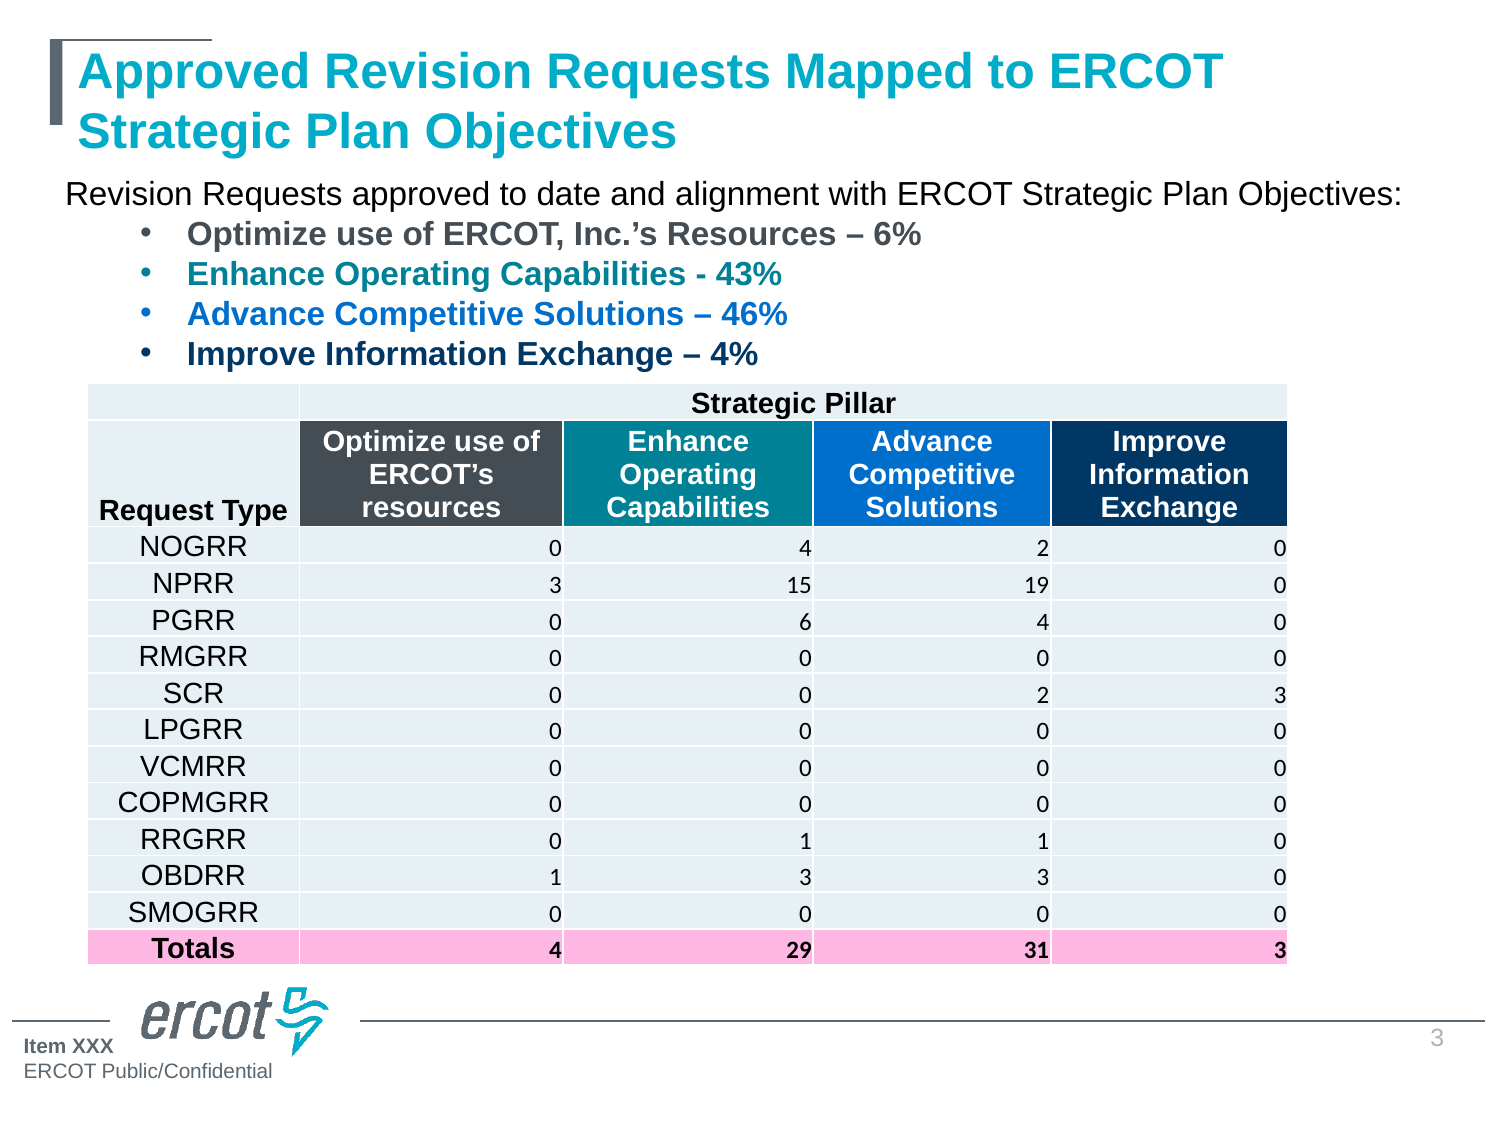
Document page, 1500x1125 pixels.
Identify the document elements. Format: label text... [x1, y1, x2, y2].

table_cell 0 [300, 710, 562, 745]
table_cell Improve Information Exchange [1052, 421, 1287, 526]
table_cell 0 [300, 783, 562, 818]
table_cell 0 [1052, 783, 1287, 818]
table_cell 0 [564, 893, 812, 928]
table_cell 0 [564, 783, 812, 818]
table_cell 0 [1052, 893, 1287, 928]
table_cell 3 [300, 564, 562, 599]
table_cell RRGRR [88, 820, 299, 855]
table_cell 0 [1052, 527, 1287, 562]
table_cell 6 [564, 601, 812, 635]
table_cell Enhance Operating Capabilities [564, 421, 812, 526]
table_cell 0 [564, 674, 812, 708]
table_cell 0 [1052, 820, 1287, 855]
table_cell 2 [814, 674, 1050, 708]
table_cell RMGRR [88, 637, 299, 672]
table_cell 0 [300, 637, 562, 672]
text_box Revision Requests approved to date and alignment with ERCOT Strategic Plan Objectives: Optimize use of ERCOT, Inc.’s Resources – 6% Enhance Operating Capabilities - 43% Advance Competitive Solutions – 46% Improve Information Exchange – 4% [50, 124, 1463, 380]
table_cell 1 [300, 856, 562, 891]
table_cell 0 [300, 747, 562, 782]
table_cell VCMRR [88, 747, 299, 782]
slide_number 3 [1387, 1012, 1488, 1062]
table_cell 0 [300, 527, 562, 562]
picture [137, 983, 332, 1059]
table_cell PGRR [88, 601, 299, 635]
table_cell 4 [300, 930, 562, 964]
table_cell SCR [88, 674, 299, 708]
table_cell 0 [564, 747, 812, 782]
table_cell 0 [300, 601, 562, 635]
table_cell 31 [814, 930, 1050, 964]
table_cell 0 [300, 893, 562, 928]
table_cell 4 [814, 601, 1050, 635]
table_cell 0 [1052, 747, 1287, 782]
table_cell 29 [564, 930, 812, 964]
table_cell 15 [564, 564, 812, 599]
table_cell 0 [814, 637, 1050, 672]
table_cell 3 [814, 856, 1050, 891]
table_cell 0 [814, 747, 1050, 782]
table_cell Totals [88, 930, 299, 964]
table_cell 0 [814, 893, 1050, 928]
table_header Strategic Pillar [300, 384, 1287, 419]
table_cell Request Type [88, 421, 299, 526]
table_header [88, 384, 299, 419]
table_cell 0 [300, 674, 562, 708]
table_cell 3 [564, 856, 812, 891]
table_cell 0 [564, 637, 812, 672]
table_cell NOGRR [88, 527, 299, 562]
table_cell 0 [300, 820, 562, 855]
table_cell 0 [814, 710, 1050, 745]
table_cell 0 [1052, 637, 1287, 672]
table_cell 0 [1052, 710, 1287, 745]
table_cell 3 [1052, 930, 1287, 964]
table_cell SMOGRR [88, 893, 299, 928]
table_cell 0 [1052, 564, 1287, 599]
table_cell 2 [814, 527, 1050, 562]
table_cell 0 [564, 710, 812, 745]
table_cell Optimize use of ERCOT’s resources [300, 421, 562, 526]
table_cell Advance Competitive Solutions [814, 421, 1050, 526]
table_cell 0 [1052, 601, 1287, 635]
title Approved Revision Requests Mapped to ERCOT Strategic Plan Objectives [62, 31, 1451, 124]
table_cell LPGRR [88, 710, 299, 745]
table_cell 1 [814, 820, 1050, 855]
table_cell 0 [814, 783, 1050, 818]
table_cell 19 [814, 564, 1050, 599]
table_cell 0 [1052, 856, 1287, 891]
table_cell 4 [564, 527, 812, 562]
table_cell NPRR [88, 564, 299, 599]
table_cell 1 [564, 820, 812, 855]
table_cell OBDRR [88, 856, 299, 891]
table_cell COPMGRR [88, 783, 299, 818]
table_cell 3 [1052, 674, 1287, 708]
